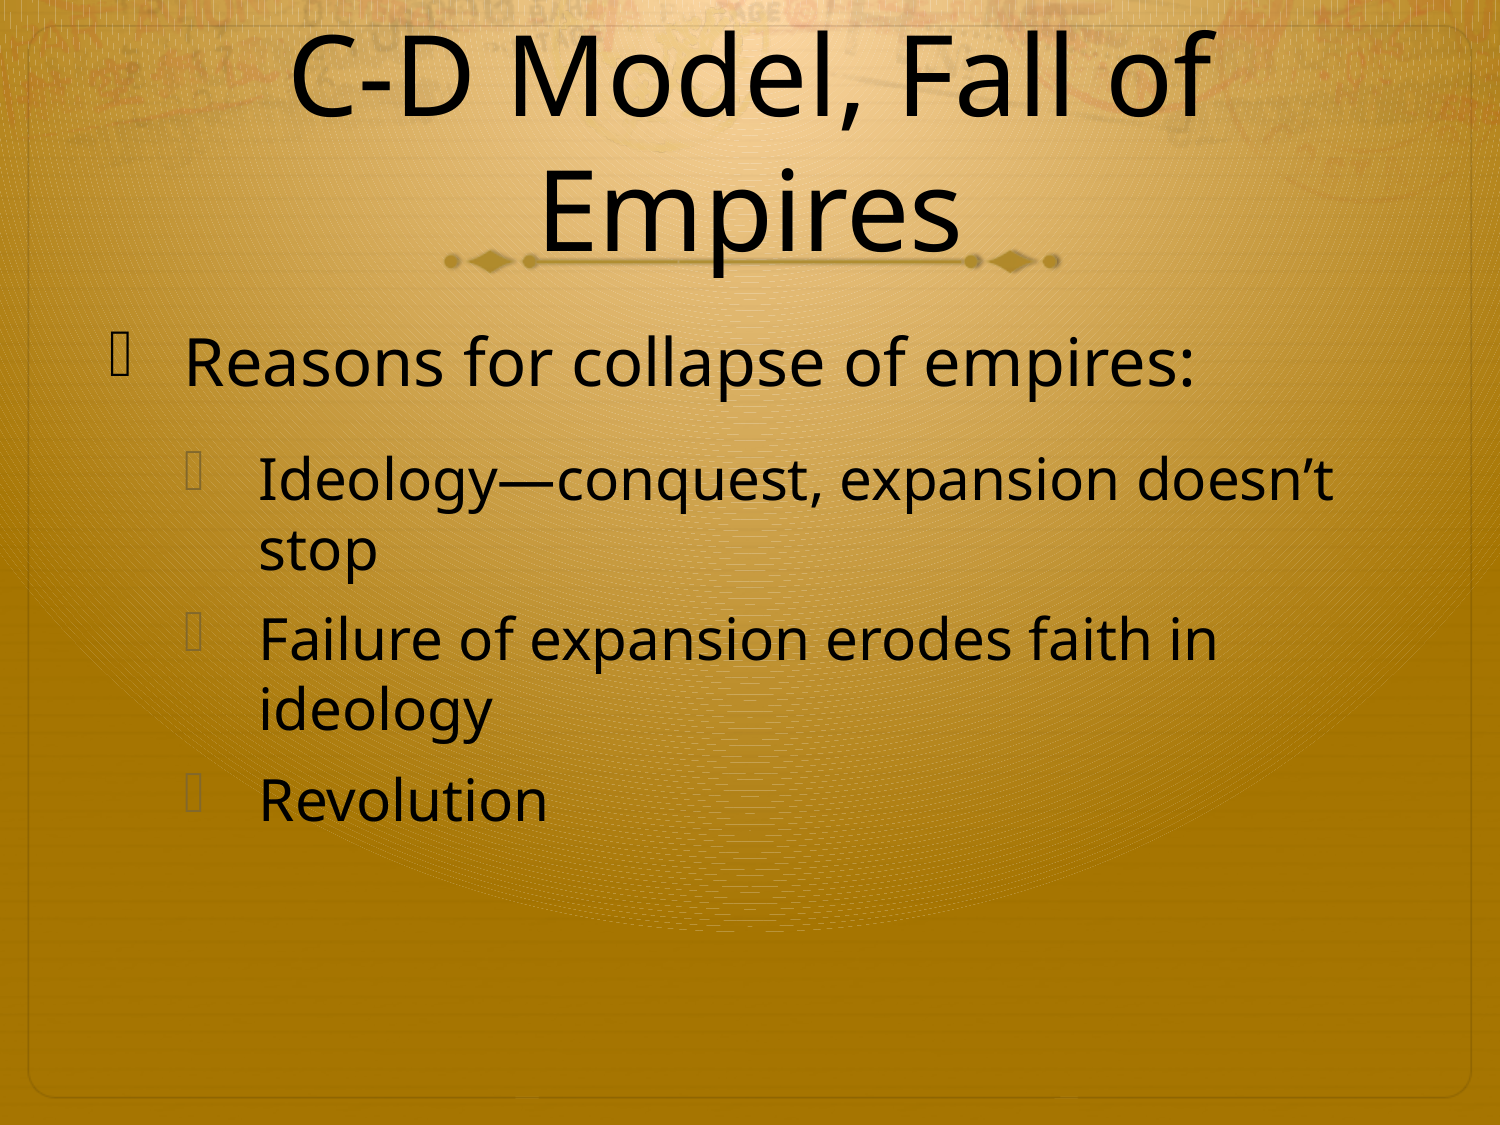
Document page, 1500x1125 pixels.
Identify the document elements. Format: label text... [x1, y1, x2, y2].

picture [0, 0, 1500, 1125]
title C-D Model, Fall of Empires [93, 45, 1407, 233]
list Reasons for collapse of empires: Ideology—conquest, expansion doesn’t stop Failure of expansion erodes faith in ideology Revolution [93, 312, 1407, 988]
